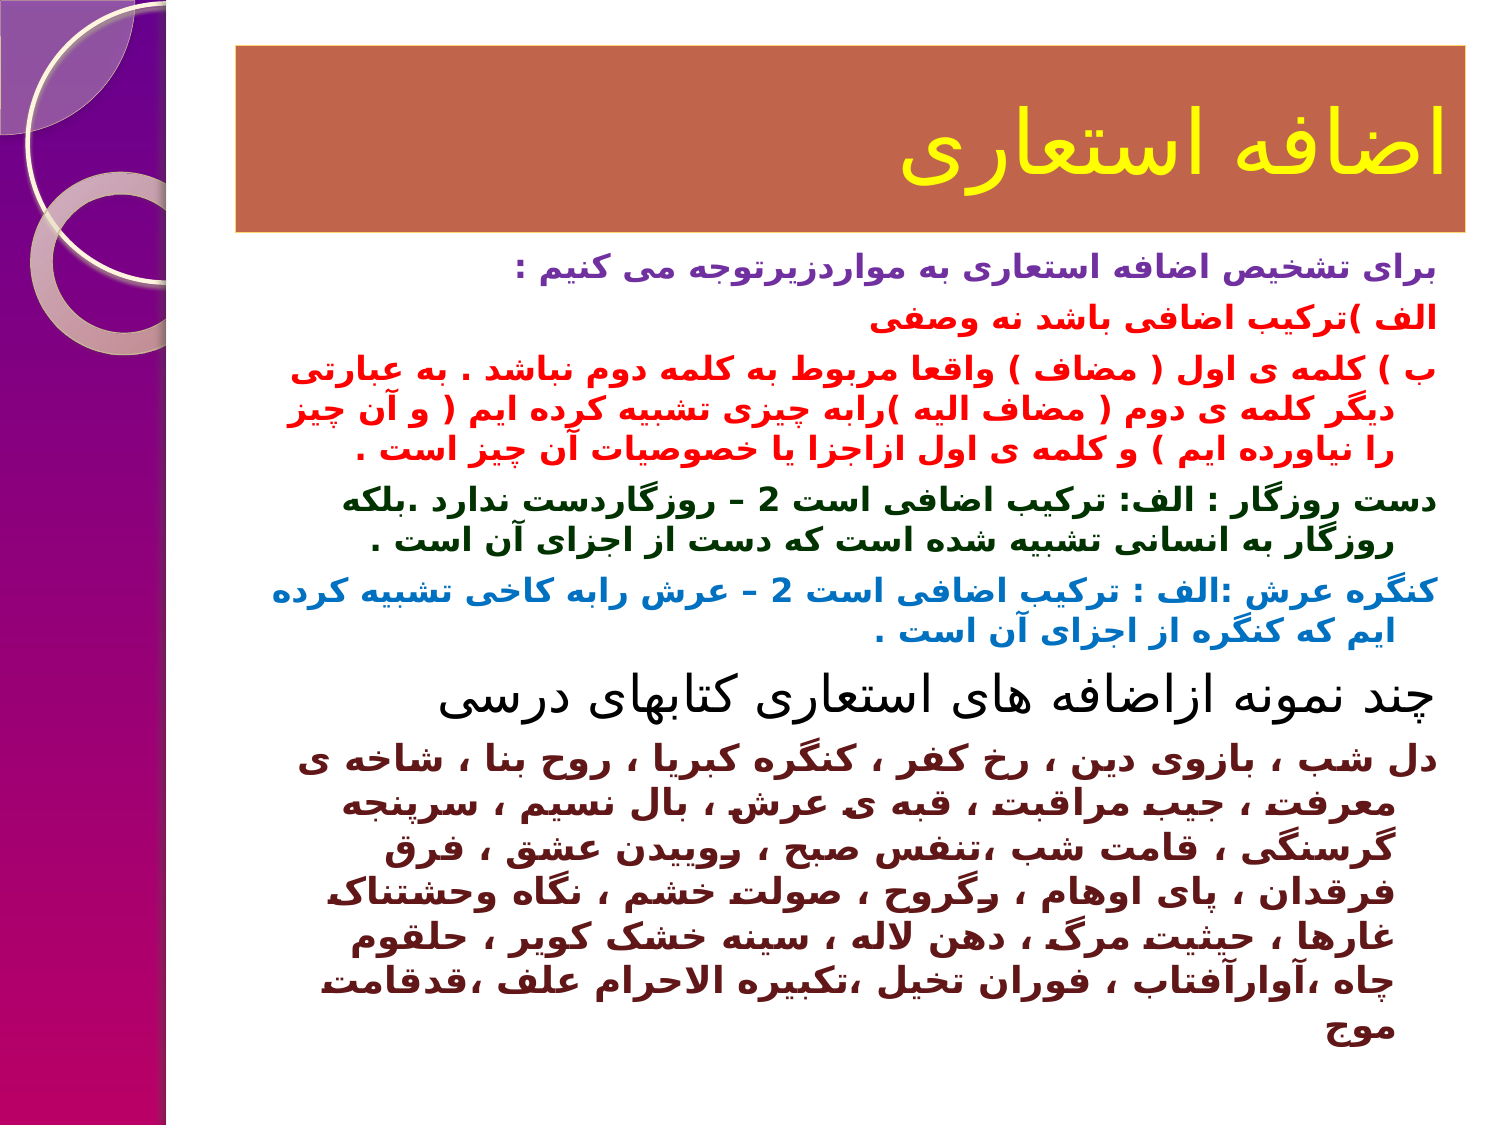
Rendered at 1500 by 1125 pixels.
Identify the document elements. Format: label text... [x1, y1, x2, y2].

title اضافه استعاری [235, 45, 1466, 233]
list برای تشخیص اضافه استعاری به مواردزیرتوجه می کنیم : الف )ترکیب اضافی باشد نه وصفی ب ) کلمه ی اول ( مضاف ) واقعا مربوط به کلمه دوم نباشد . به عبارتی دیگر کلمه ی دوم ( مضاف الیه )رابه چیزی تشبیه کرده ایم ( و آن چیز را نیاورده ایم ) و کلمه ی اول ازاجزا یا خصوصیات آن چیز است . دست روزگار : الف: ترکیب اضافی است 2 – روزگاردست ندارد .بلکه روزگار به انسانی تشبیه شده است که دست از اجزای آن است . کنگره عرش :الف : ترکیب اضافی است 2 – عرش رابه کاخی تشبیه کرده ایم که کنگره از اجزای آن است . چند نمونه ازاضافه های استعاری کتابهای درسی دل شب ، بازوی دین ، رخ کفر ، کنگره کبریا ، روح بنا ، شاخه ی معرفت ، جیب مراقبت ، قبه ی عرش ، بال نسیم ، سرپنجه گرسنگی ، قامت شب ،تنفس صبح ، روییدن عشق ، فرق فرقدان ، پای اوهام ، رگروح ، صولت خشم ، نگاه وحشتناک غارها ، حیثیت مرگ ، دهن لاله ، سینه خشک کویر ، حلقوم چاه ،آوارآفتاب ، فوران تخیل ،تکبیره الاحرام علف ،قدقامت موج [235, 237, 1466, 1055]
